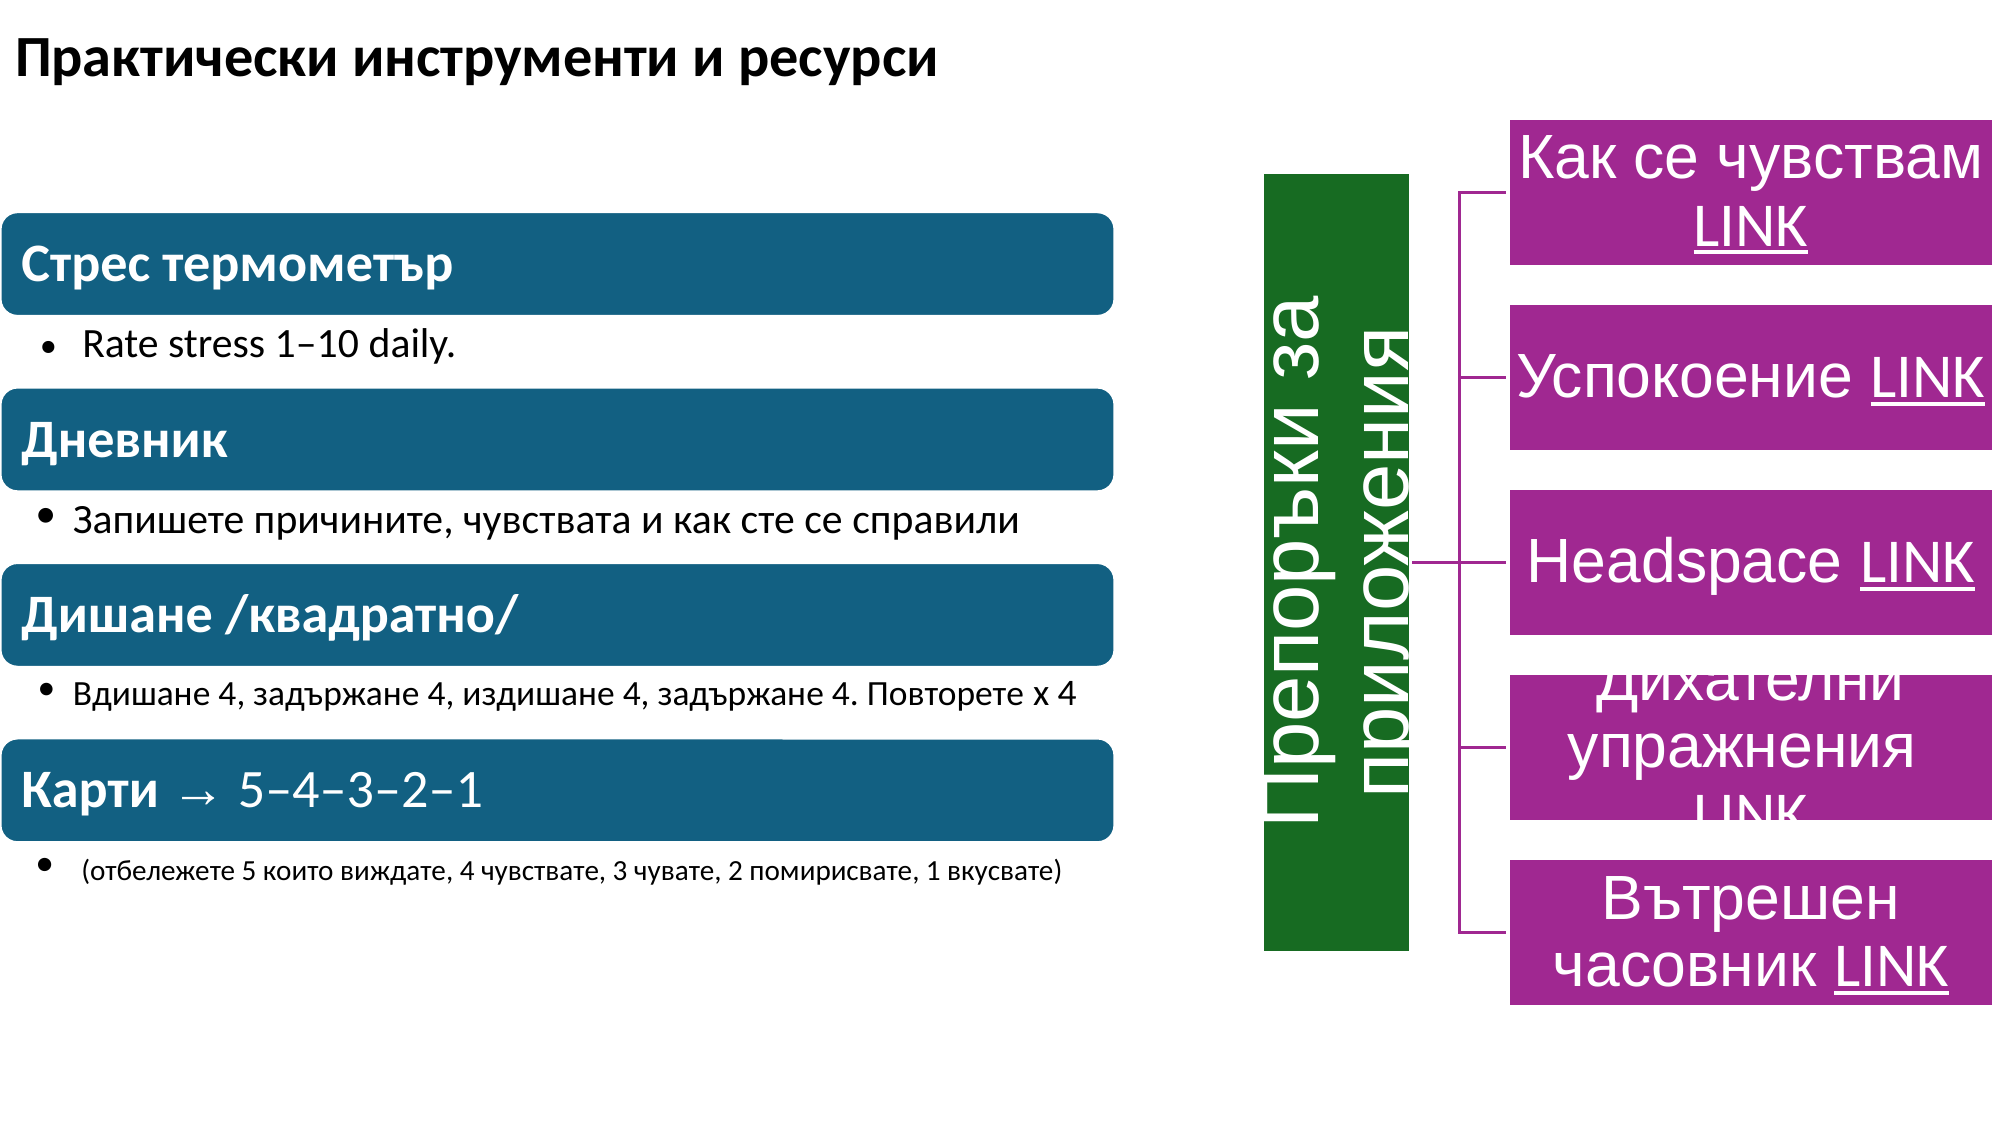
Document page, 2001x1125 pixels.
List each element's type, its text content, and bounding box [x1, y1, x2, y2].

text_box Практически инструменти и ресурси [0, 0, 1000, 96]
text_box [1262, 117, 1995, 1007]
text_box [0, 211, 1116, 914]
